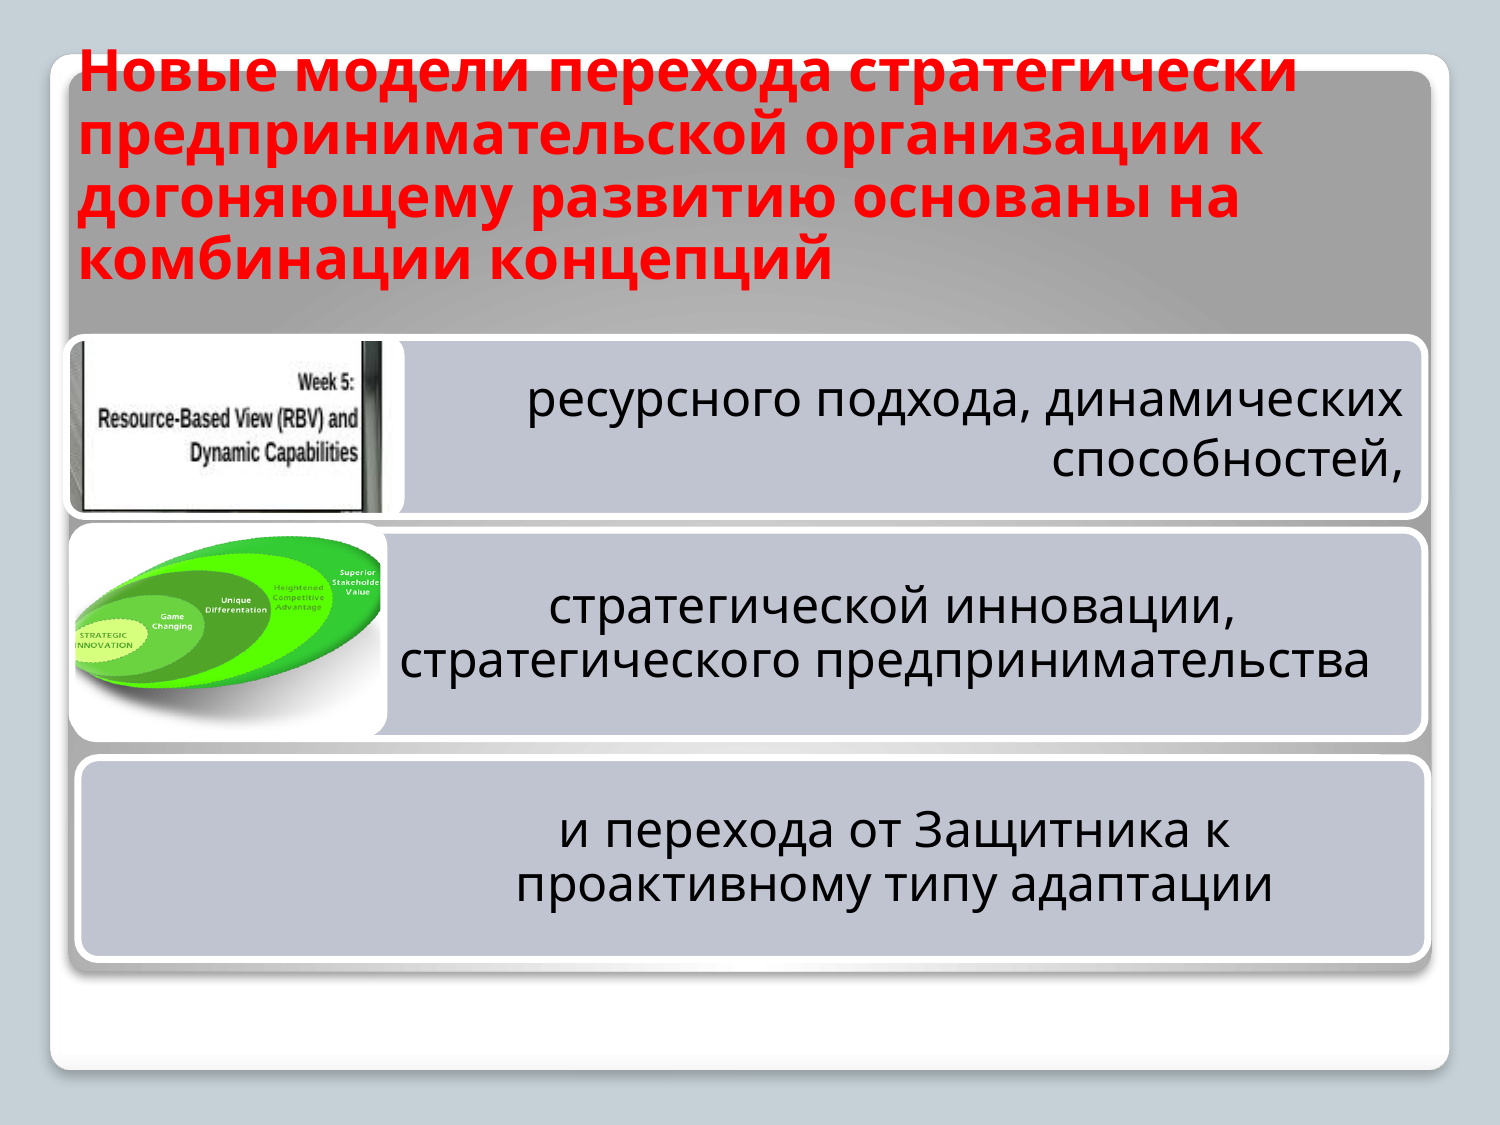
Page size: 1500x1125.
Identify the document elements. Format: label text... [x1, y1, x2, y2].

title Новые модели перехода стратегически предпринимательской организации к догоняющему развитию основаны на комбинации концепций [62, 24, 1425, 300]
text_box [74, 337, 1426, 963]
picture [70, 347, 74, 507]
